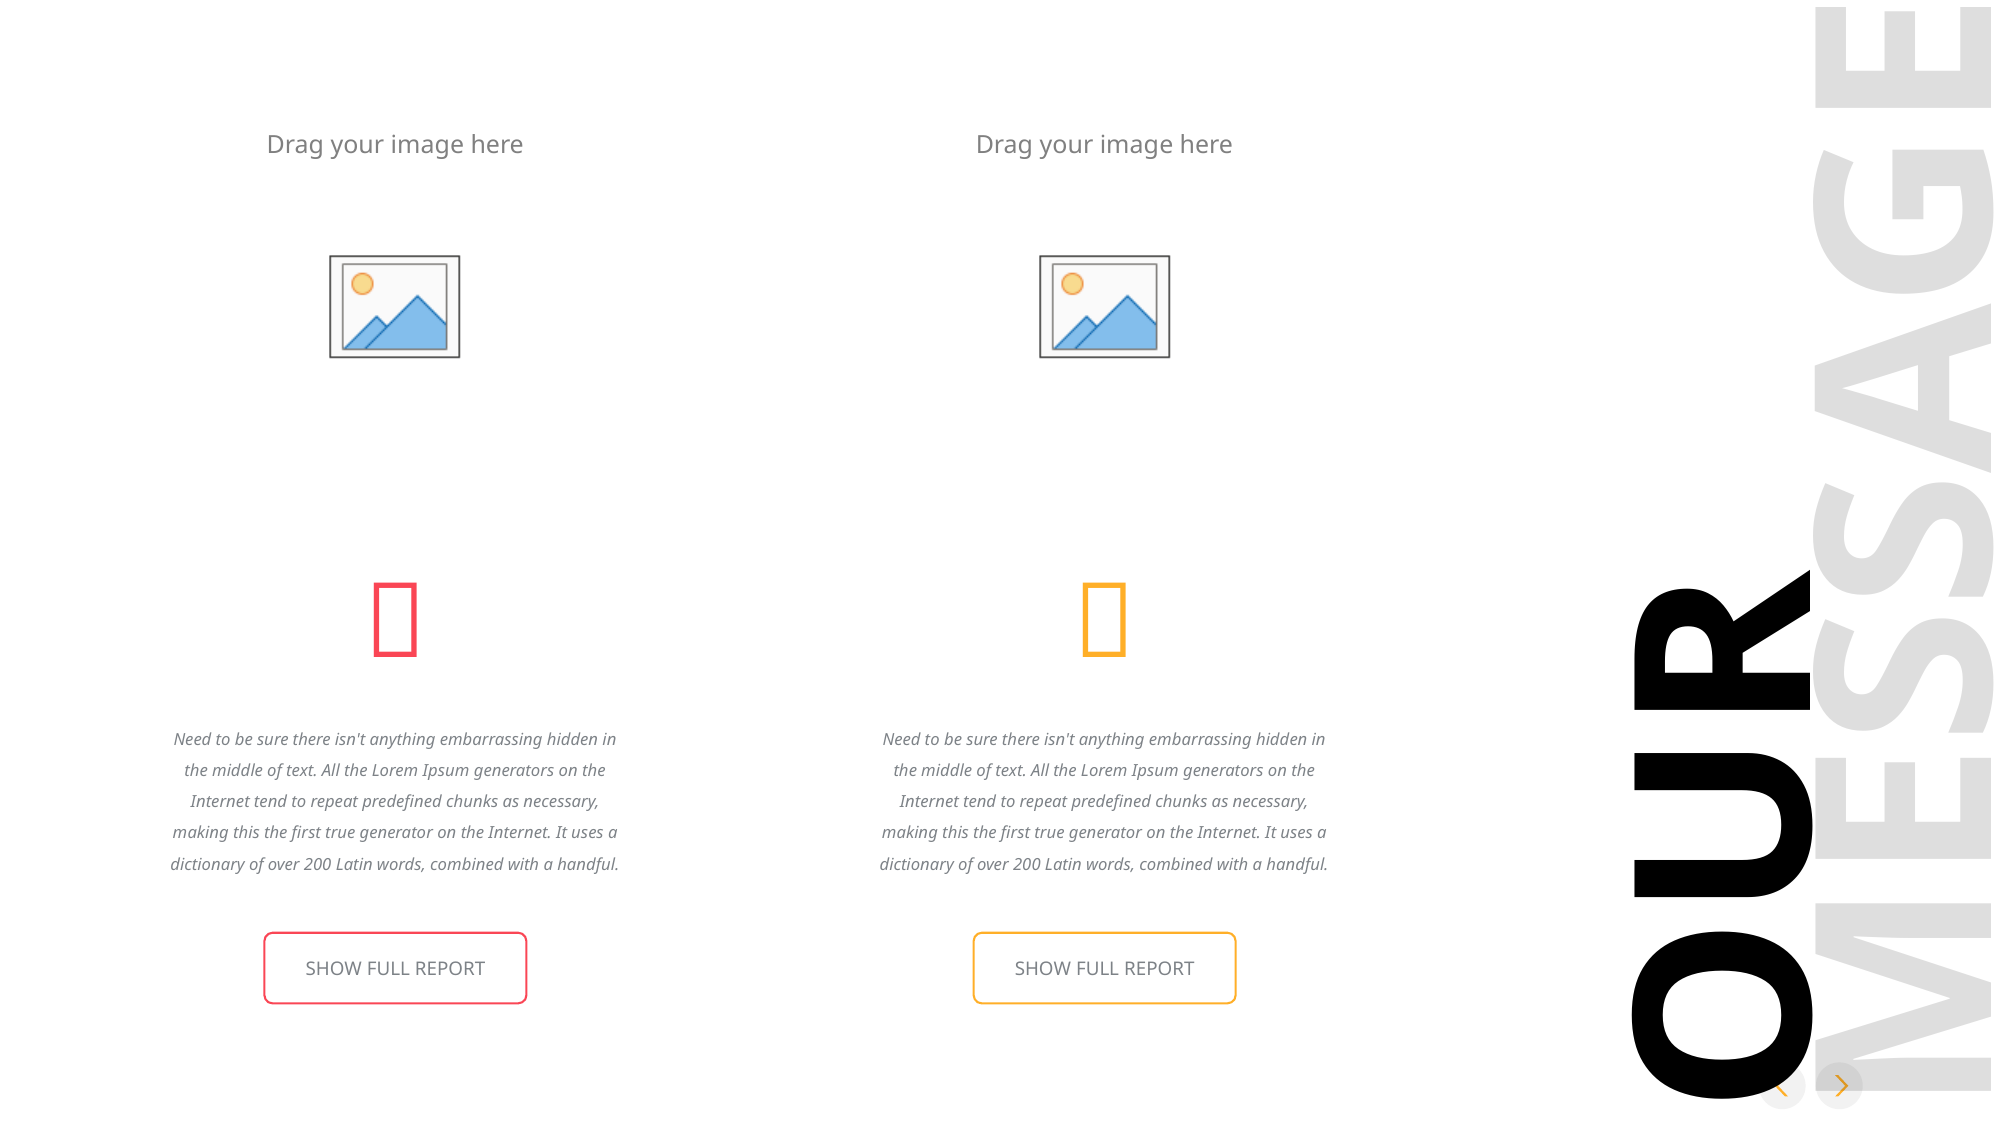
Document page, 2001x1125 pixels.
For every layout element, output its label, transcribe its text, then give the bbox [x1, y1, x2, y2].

picture [209, 121, 582, 493]
text_box OUR MESSAGE [1671, 0, 2000, 1125]
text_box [152, 545, 639, 1004]
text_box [861, 545, 1348, 1004]
picture [918, 121, 1291, 493]
